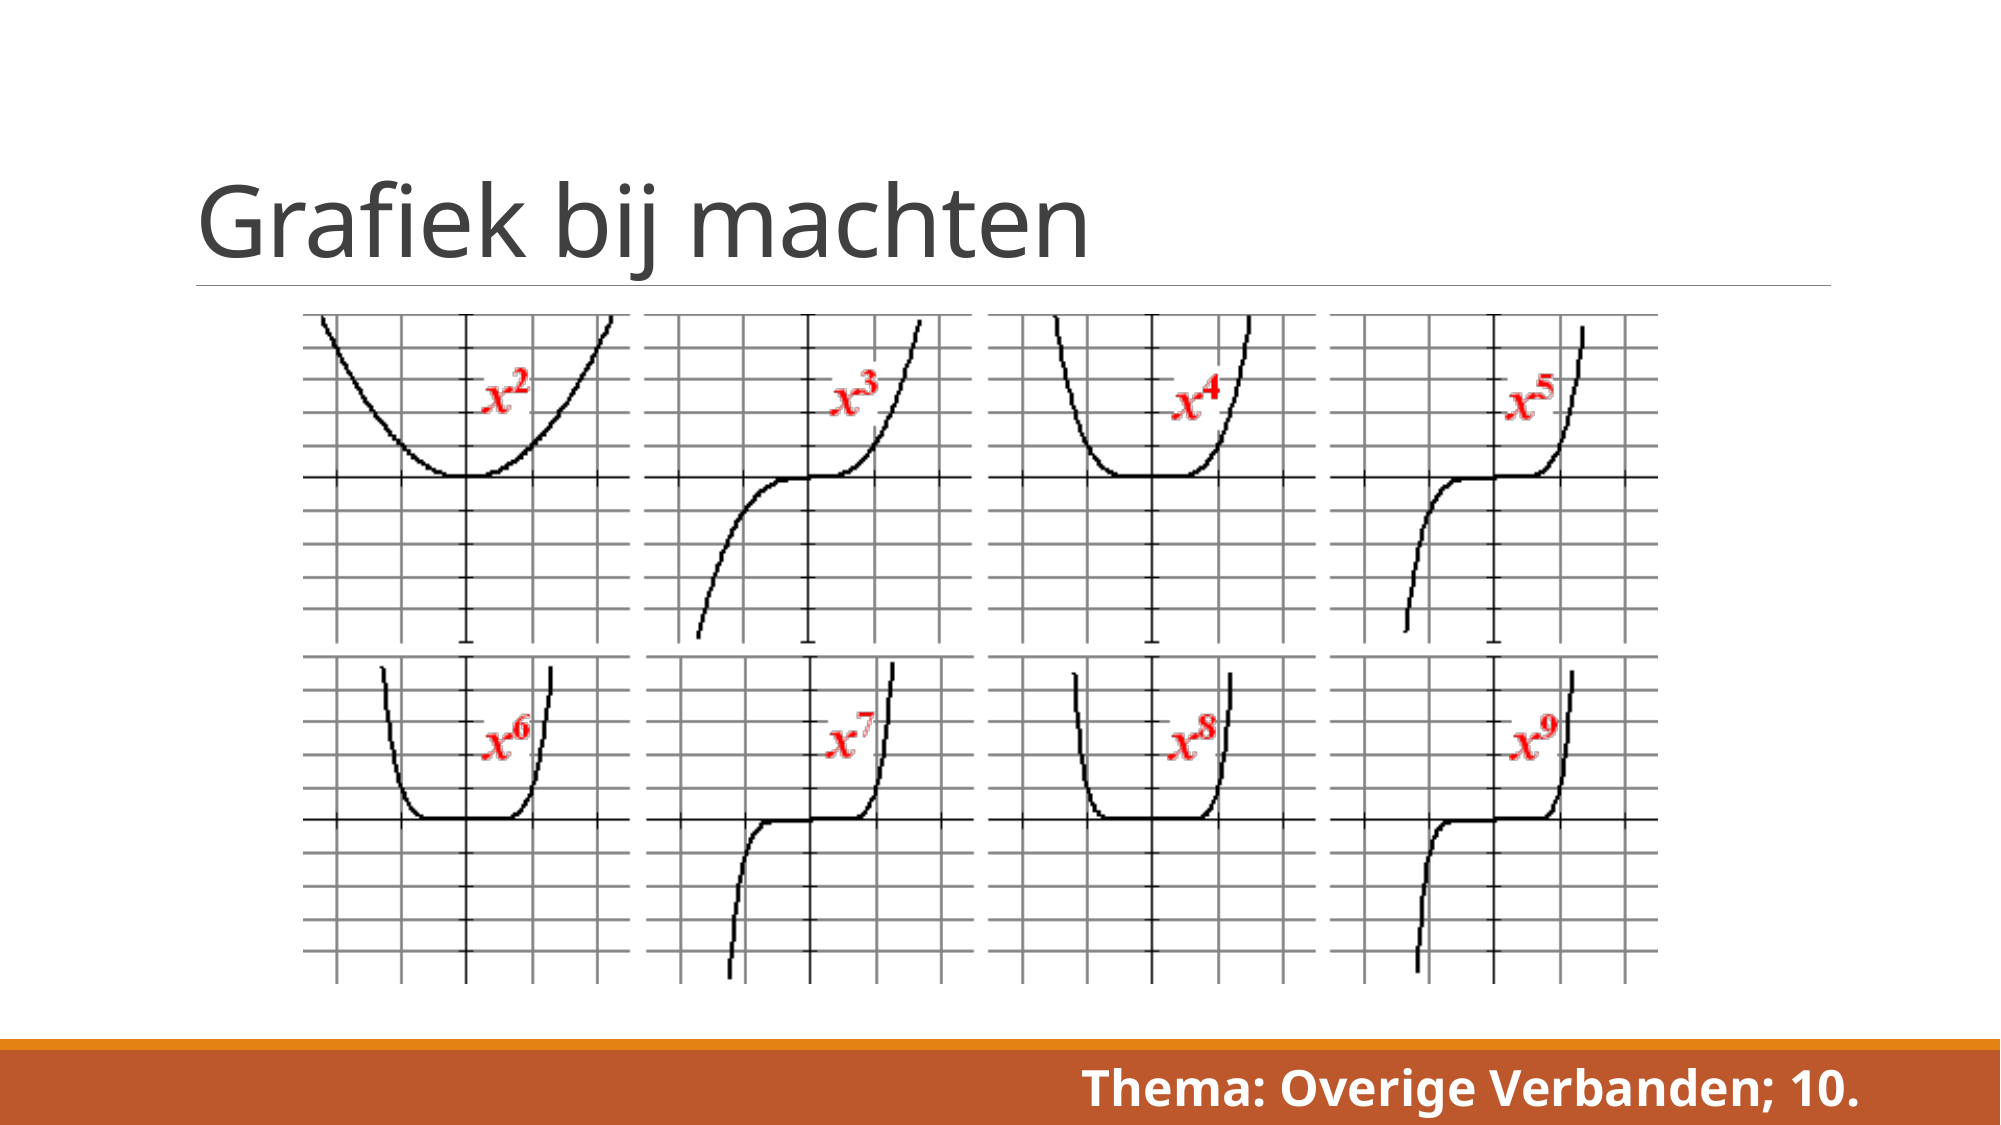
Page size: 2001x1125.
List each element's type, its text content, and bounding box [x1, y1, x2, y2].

title Grafiek bij machten [180, 47, 1830, 285]
picture [302, 313, 1658, 984]
text_box Thema: Overige Verbanden; 10. Machtsverbanden [957, 1049, 1985, 1125]
